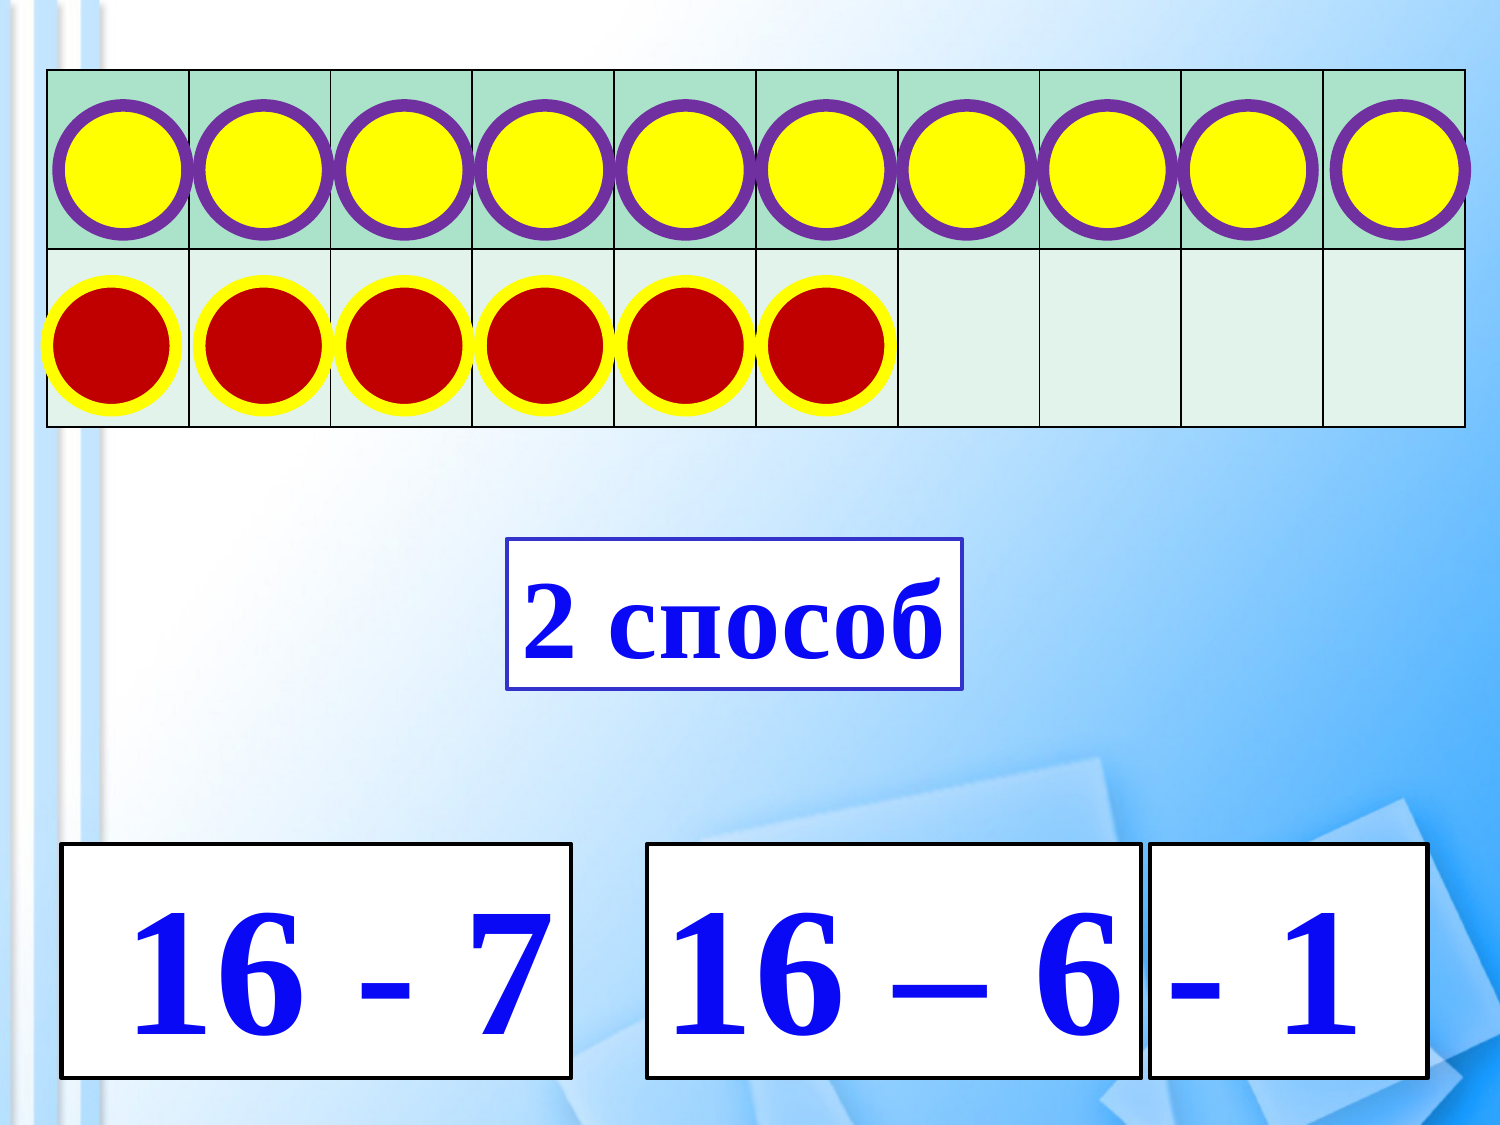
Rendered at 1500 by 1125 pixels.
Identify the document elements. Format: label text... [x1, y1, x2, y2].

text_box 16 - 7 [59, 842, 573, 1080]
text_box [759, 103, 893, 237]
table_cell [1182, 250, 1322, 426]
table_header [615, 71, 755, 248]
text_box [337, 103, 471, 237]
text_box - 1 [1148, 842, 1430, 1080]
table_header [899, 71, 1039, 248]
text_box [478, 279, 612, 413]
table_header [190, 71, 330, 248]
text_box [478, 103, 612, 237]
text_box [1040, 103, 1174, 237]
table_cell [757, 250, 897, 426]
text_box [56, 103, 190, 237]
text_box [337, 279, 471, 413]
text_box [900, 103, 1034, 237]
table_header [1040, 71, 1180, 248]
text_box 16 – 6 [645, 842, 1143, 1080]
text_box [197, 279, 331, 413]
table_header [331, 71, 471, 248]
text_box [197, 103, 331, 237]
table_cell [1324, 250, 1464, 426]
table_cell [331, 250, 471, 426]
text_box [618, 103, 753, 237]
table_cell [48, 250, 188, 426]
table_header [1324, 71, 1464, 248]
text_box [44, 279, 178, 413]
table_header [473, 71, 613, 248]
text_box [1333, 103, 1467, 237]
table_cell [473, 250, 613, 426]
text_box [759, 279, 893, 413]
text_box [618, 279, 753, 413]
table_cell [899, 250, 1039, 426]
table_header [48, 71, 188, 248]
table_cell [615, 250, 755, 426]
text_box [1181, 103, 1315, 237]
table_cell [190, 250, 330, 426]
text_box 2 способ [505, 537, 964, 691]
table_header [757, 71, 897, 248]
table_header [1182, 71, 1322, 248]
picture [0, 0, 1500, 1125]
table_cell [1040, 250, 1180, 426]
